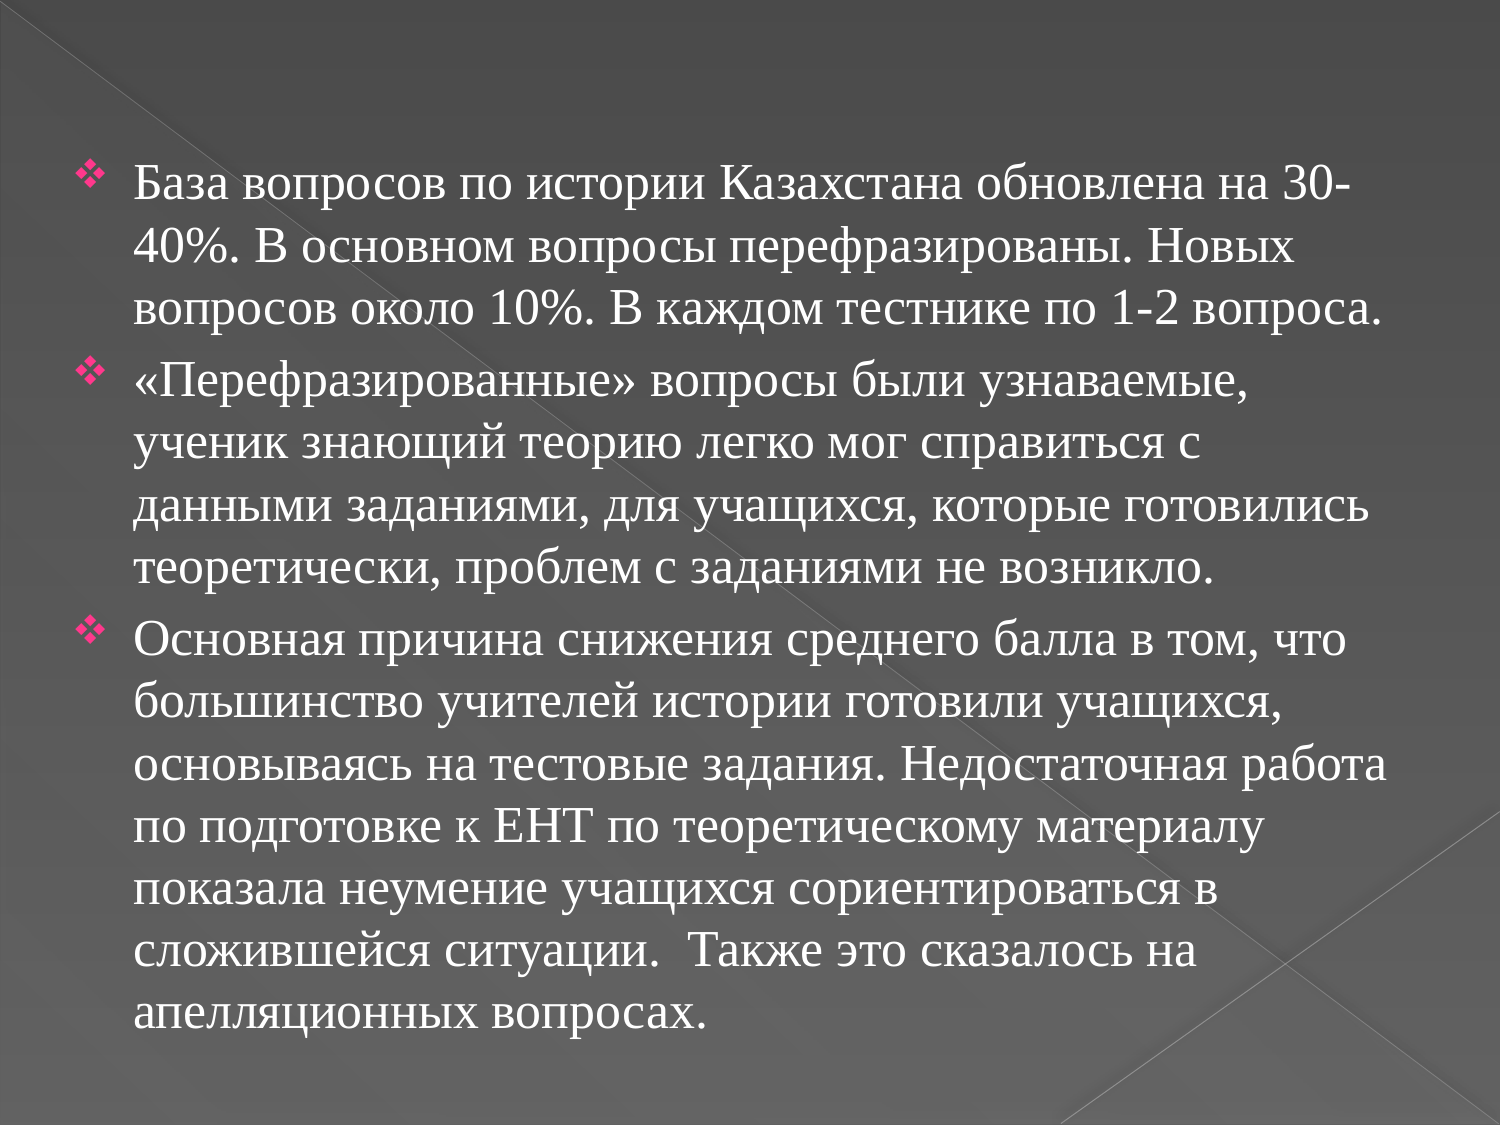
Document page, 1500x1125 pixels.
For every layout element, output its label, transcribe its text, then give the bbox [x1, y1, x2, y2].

list База вопросов по истории Казахстана обновлена на 30-40%. В основном вопросы перефразированы. Новых вопросов около 10%. В каждом тестнике по 1-2 вопроса. «Перефразированные» вопросы были узнаваемые, ученик знающий теорию легко мог справиться с данными заданиями, для учащихся, которые готовились теоретически, проблем с заданиями не возникло. Основная причина снижения среднего балла в том, что большинство учителей истории готовили учащихся, основываясь на тестовые задания. Недостаточная работа по подготовке к ЕНТ по теоретическому материалу показала неумение учащихся сориентироваться в сложившейся ситуации. Также это сказалось на апелляционных вопросах. [46, 140, 1407, 1059]
